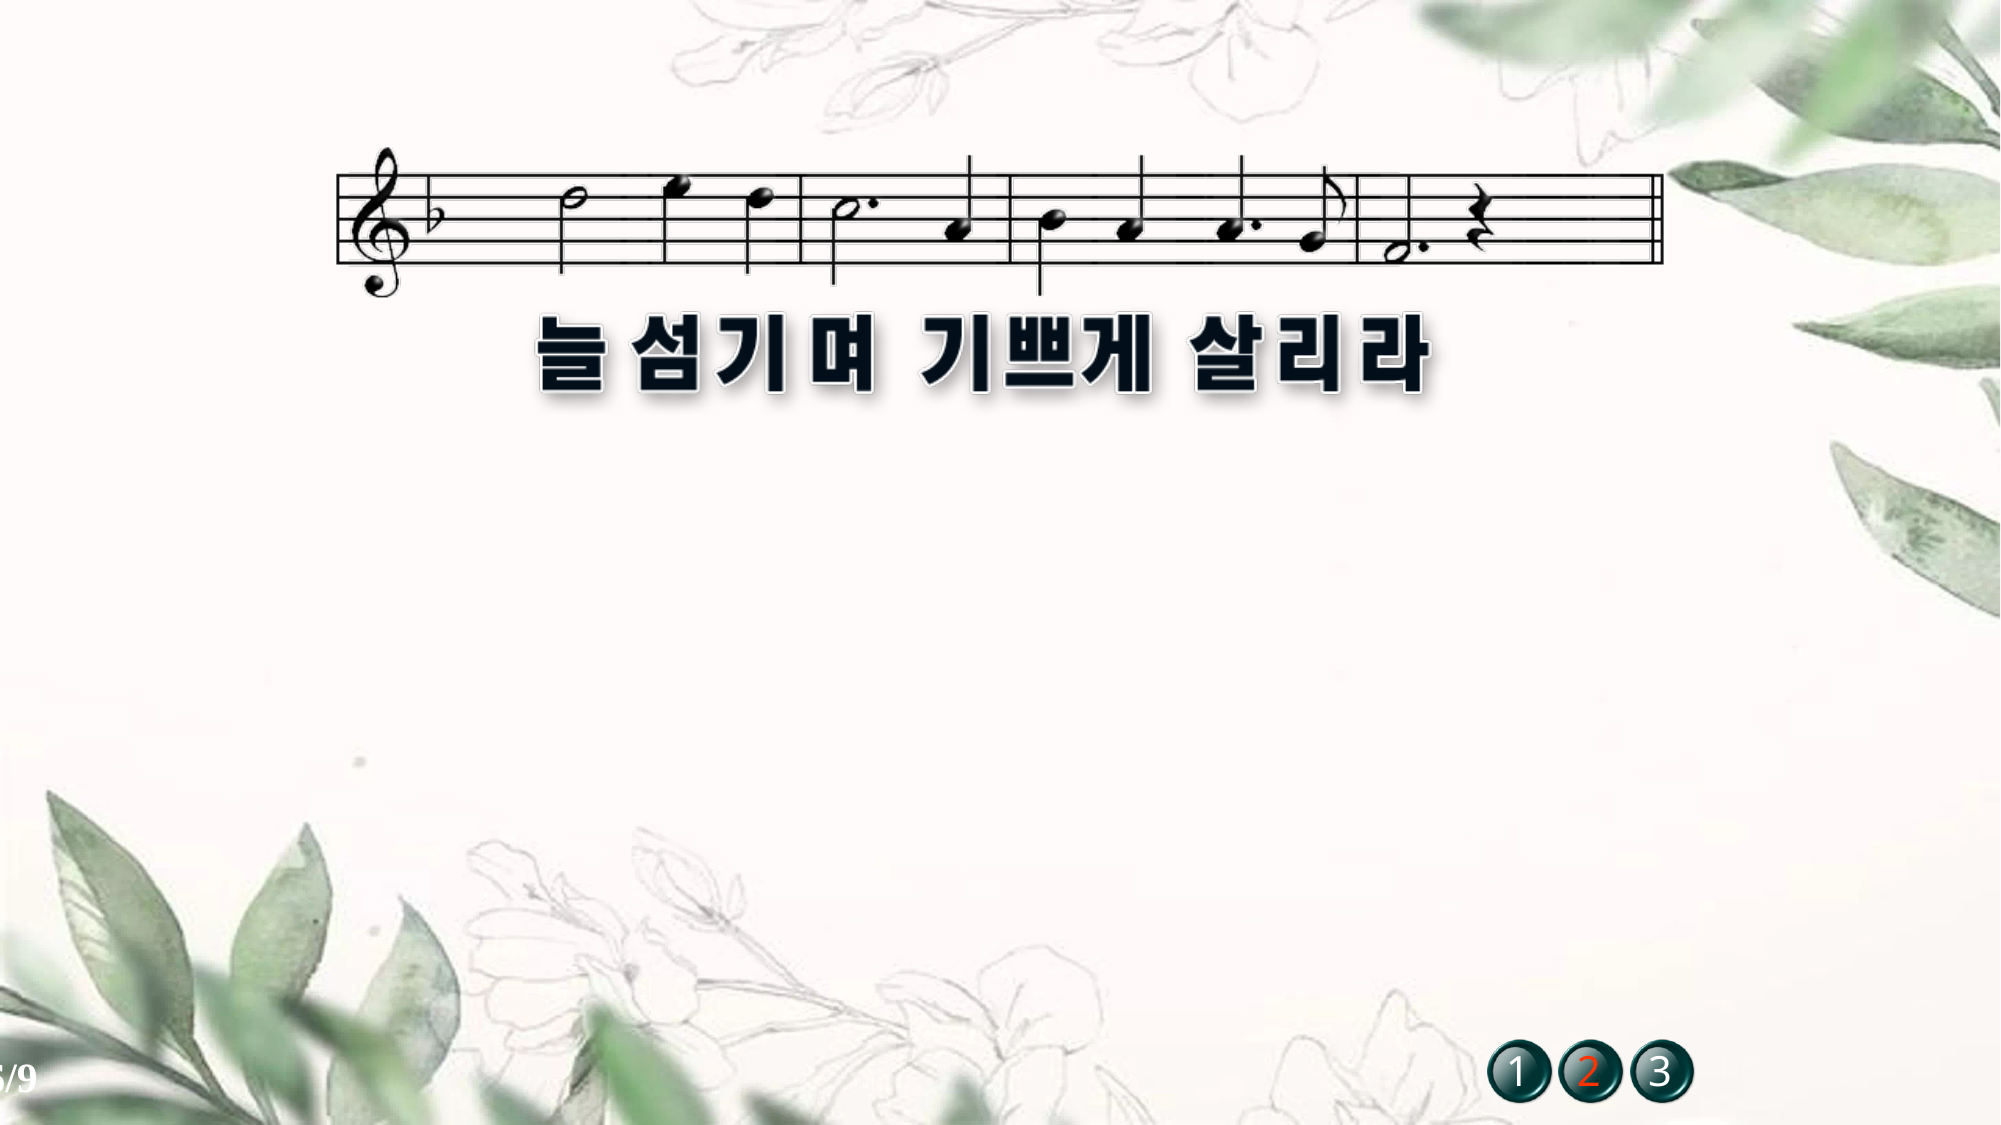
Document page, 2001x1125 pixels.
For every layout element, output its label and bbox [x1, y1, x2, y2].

picture [0, 0, 2001, 1125]
text_box [1484, 1035, 1555, 1106]
text_box [1627, 1035, 1697, 1106]
text_box [1555, 1035, 1626, 1106]
